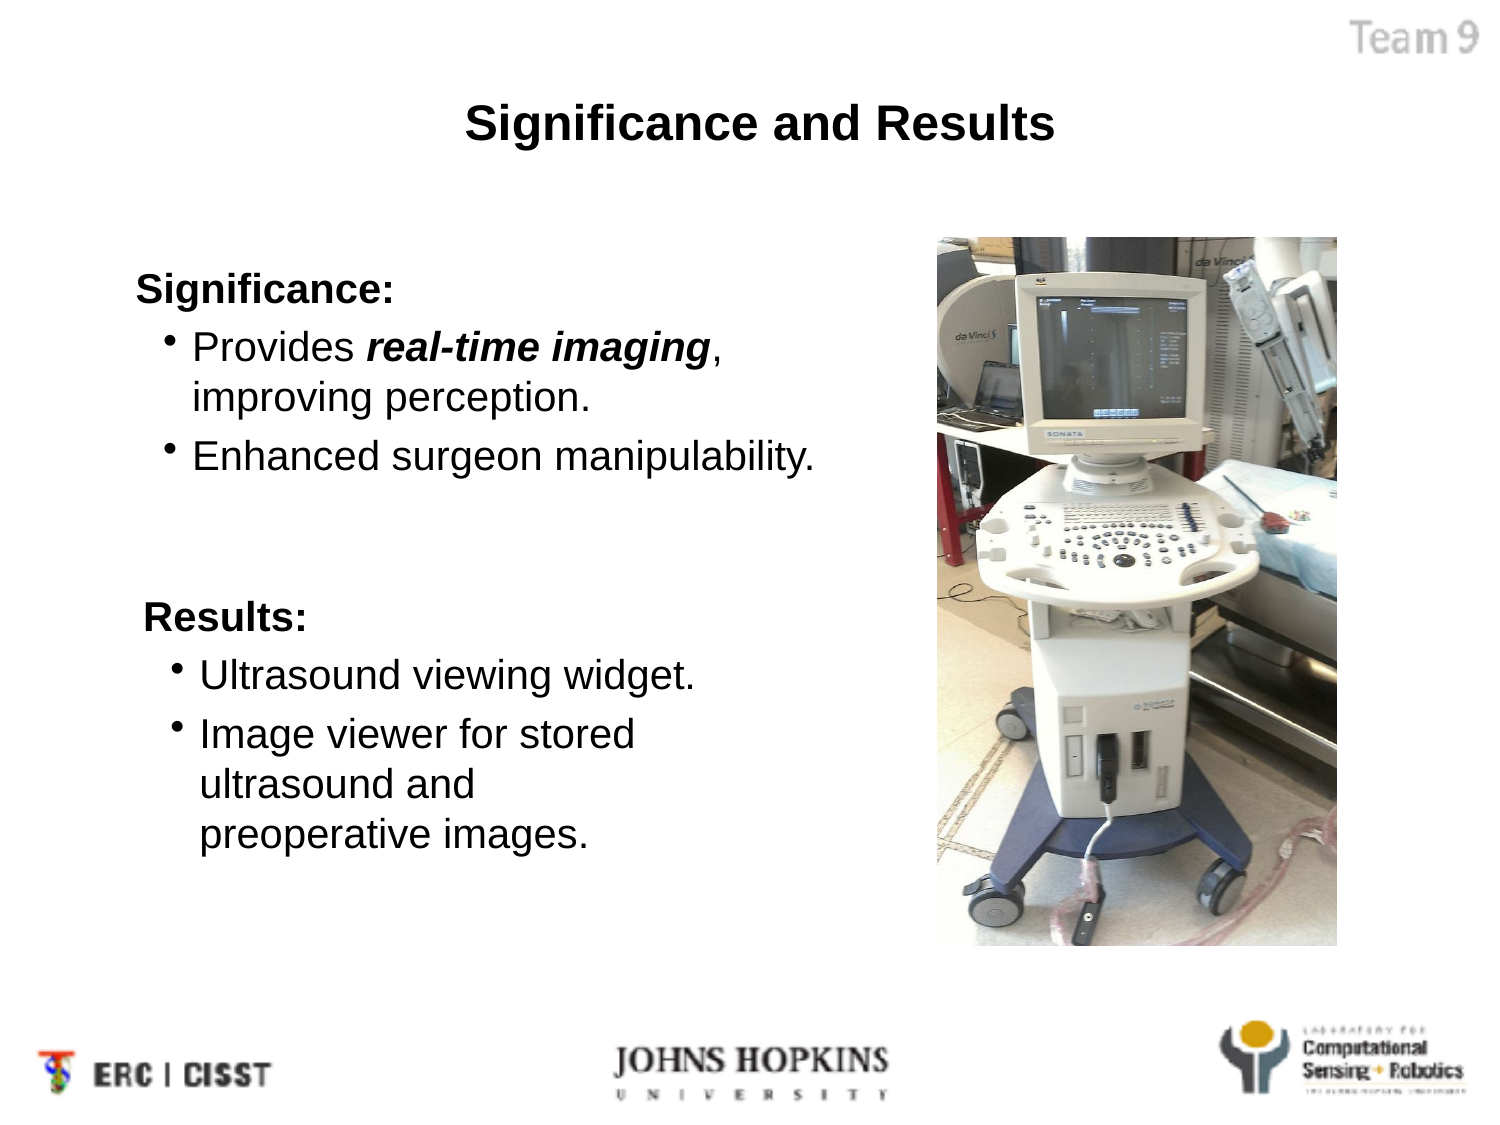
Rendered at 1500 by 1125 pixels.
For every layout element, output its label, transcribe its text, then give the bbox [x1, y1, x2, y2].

picture [0, 0, 1500, 1125]
list Results: Ultrasound viewing widget. Image viewer for stored ultrasound and preoperative images. [127, 631, 714, 929]
text_box Significance and Results [210, 82, 1311, 158]
list Significance: Provides real-time imaging, improving perception. Enhanced surgeon manipulability. [120, 195, 881, 631]
